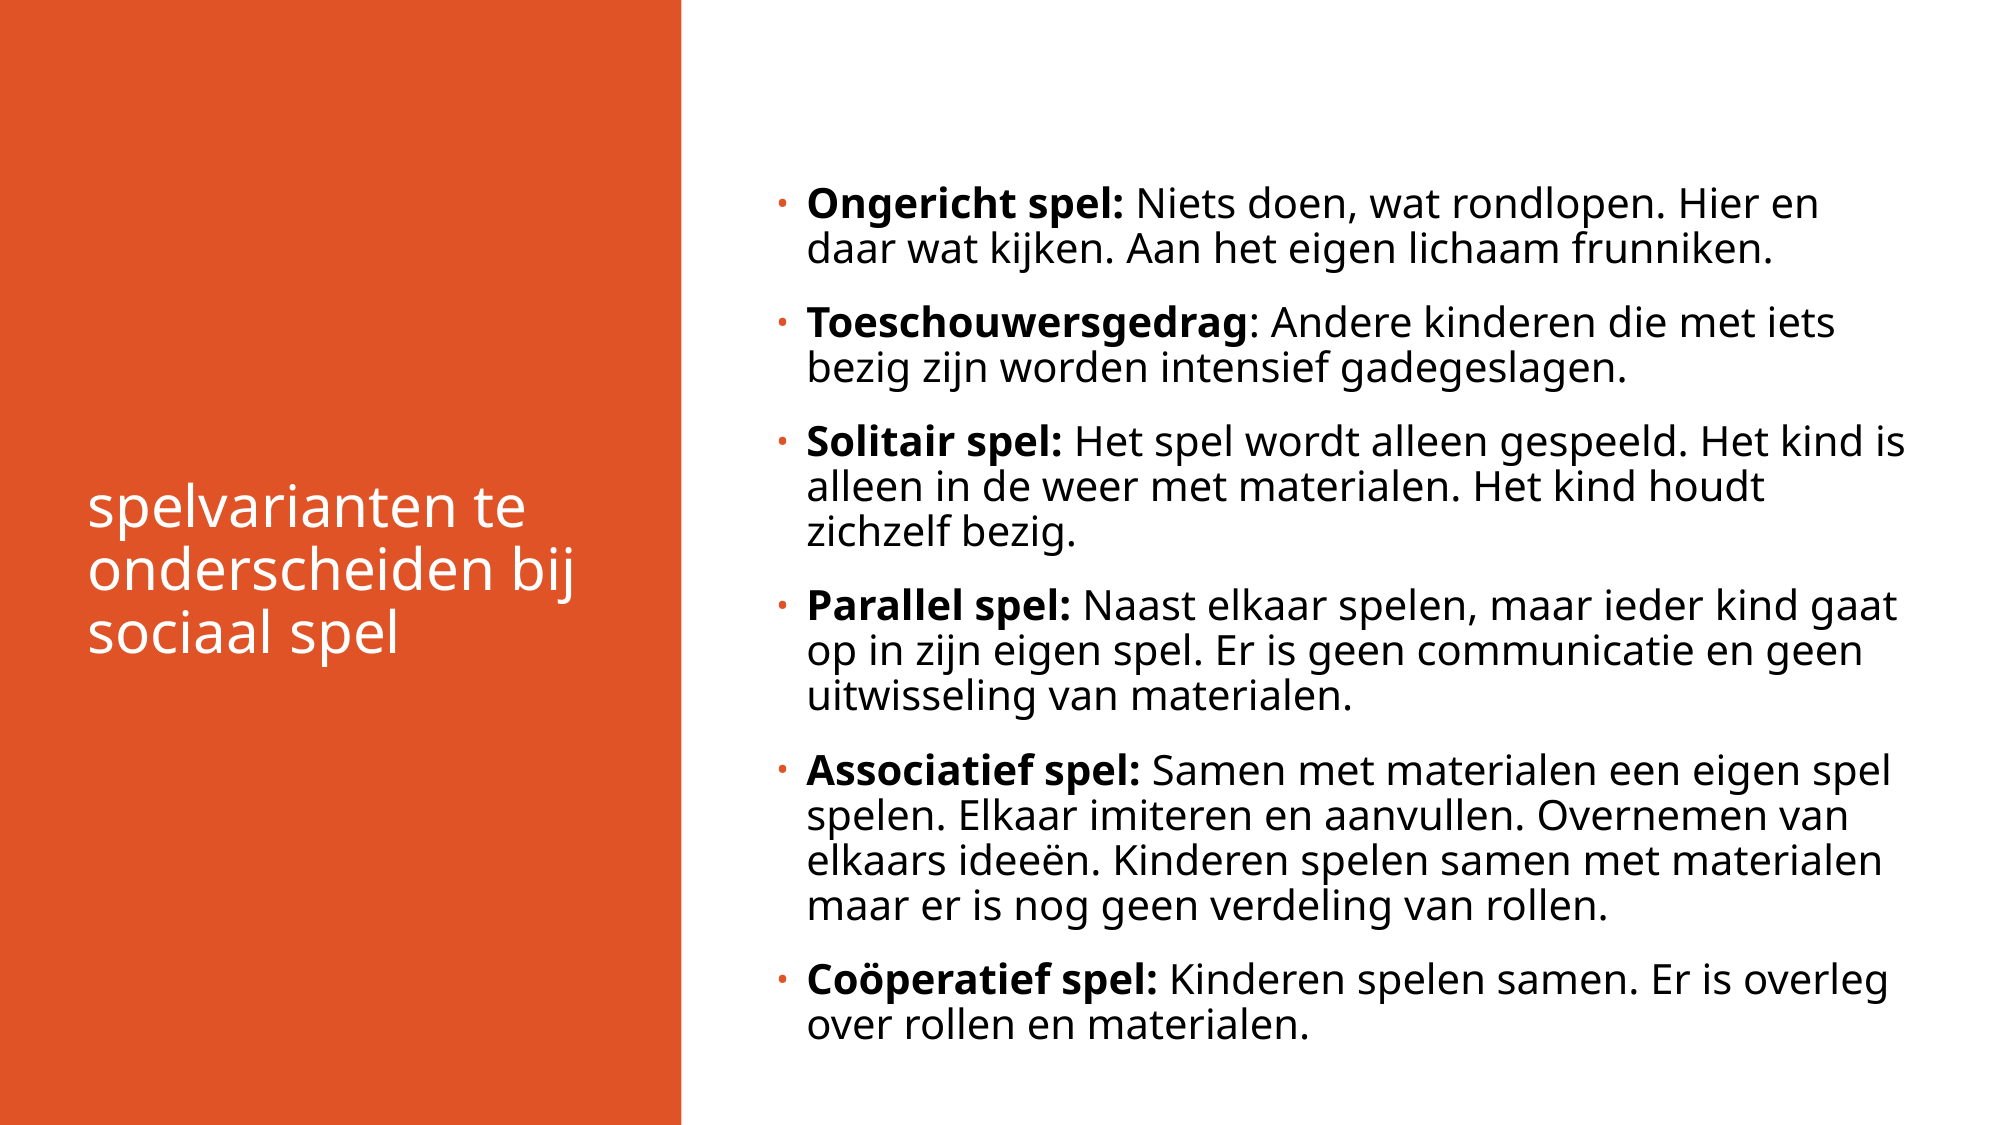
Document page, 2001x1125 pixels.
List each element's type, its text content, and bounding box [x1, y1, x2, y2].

list Ongericht spel: Niets doen, wat rondlopen. Hier en daar wat kijken. Aan het eigen lichaam frunniken. Toeschouwersgedrag: Andere kinderen die met iets bezig zijn worden intensief gadegeslagen. Solitair spel: Het spel wordt alleen gespeeld. Het kind is alleen in de weer met materialen. Het kind houdt zichzelf bezig. Parallel spel: Naast elkaar spelen, maar ieder kind gaat op in zijn eigen spel. Er is geen communicatie en geen uitwisseling van materialen. Associatief spel: Samen met materialen een eigen spel spelen. Elkaar imiteren en aanvullen. Overnemen van elkaars ideeën. Kinderen spelen samen met materialen maar er is nog geen verdeling van rollen. Coöperatief spel: Kinderen spelen samen. Er is overleg over rollen en materialen. [753, 143, 1928, 1088]
text_box [0, 0, 683, 1125]
text_box [683, 0, 2000, 1125]
title spelvarianten te onderscheiden bij sociaal spel [72, 143, 610, 1000]
